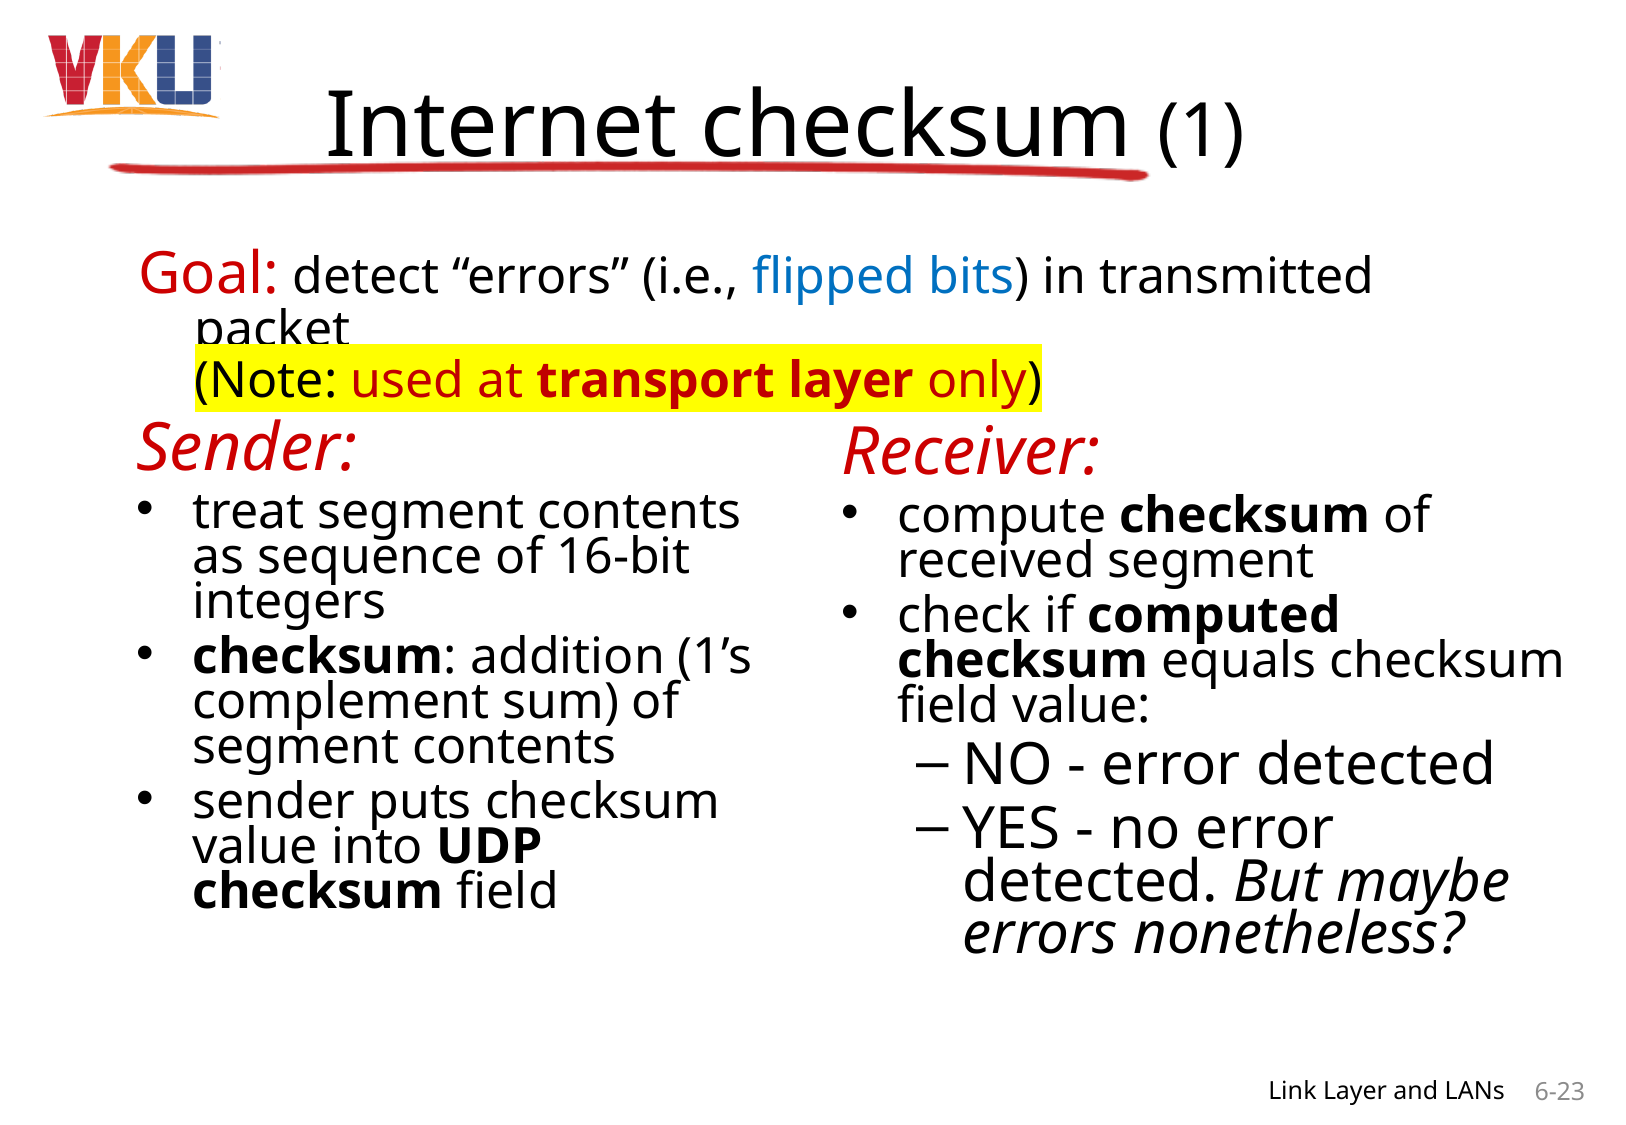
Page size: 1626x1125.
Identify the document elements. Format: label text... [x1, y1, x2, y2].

list Sender: treat segment contents as sequence of 16-bit integers checksum: addition (1’s complement sum) of segment contents sender puts checksum value into UDP checksum field [121, 415, 784, 989]
title Internet checksum (1) [94, 36, 1476, 204]
list Receiver: compute checksum of received segment check if computed checksum equals checksum field value: NO - error detected YES - no error detected. But maybe errors nonetheless? [826, 418, 1583, 979]
slide_number 6-23 [1502, 1069, 1601, 1115]
picture [32, 21, 228, 129]
picture [104, 157, 1162, 187]
text_box Goal: detect “errors” (i.e., flipped bits) in transmitted packet (Note: used at transport layer only) [123, 239, 1532, 379]
footer Link Layer and LANs [1133, 1069, 1520, 1110]
